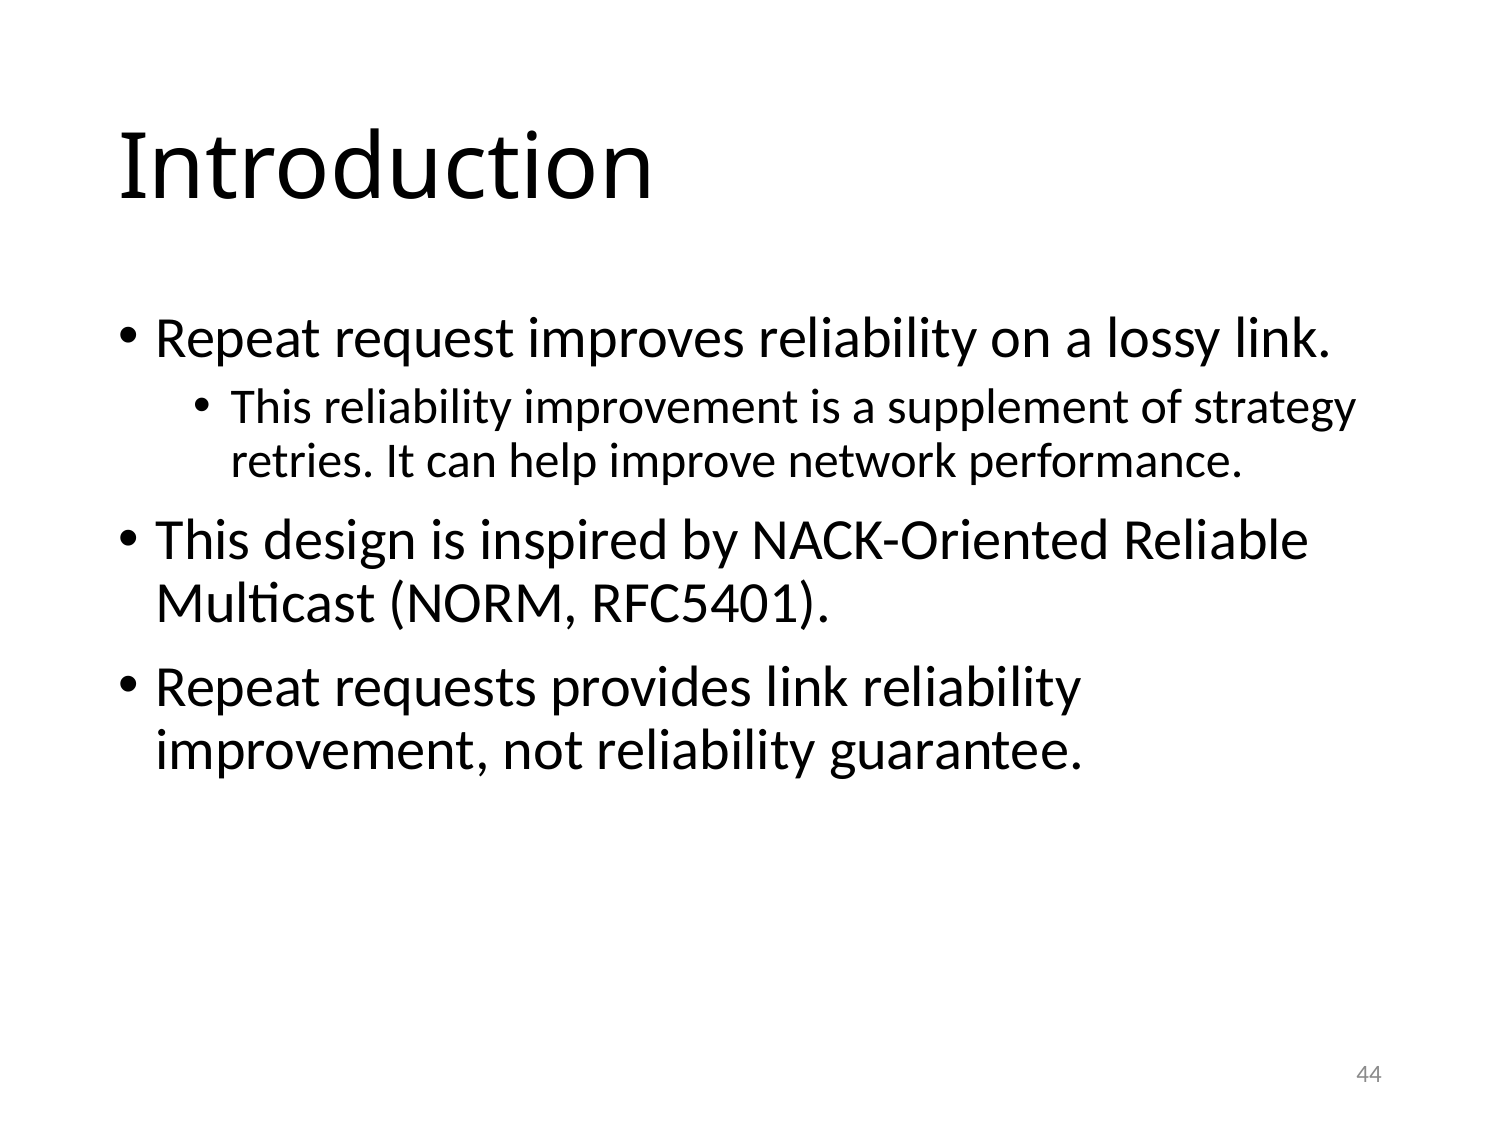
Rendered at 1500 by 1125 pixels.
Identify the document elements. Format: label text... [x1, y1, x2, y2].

slide_number 44 [1059, 1042, 1397, 1103]
list Repeat request improves reliability on a lossy link. This reliability improvement is a supplement of strategy retries. It can help improve network performance. This design is inspired by NACK-Oriented Reliable Multicast (NORM, RFC5401). Repeat requests provides link reliability improvement, not reliability guarantee. [103, 299, 1397, 1014]
title Introduction [103, 59, 1397, 278]
